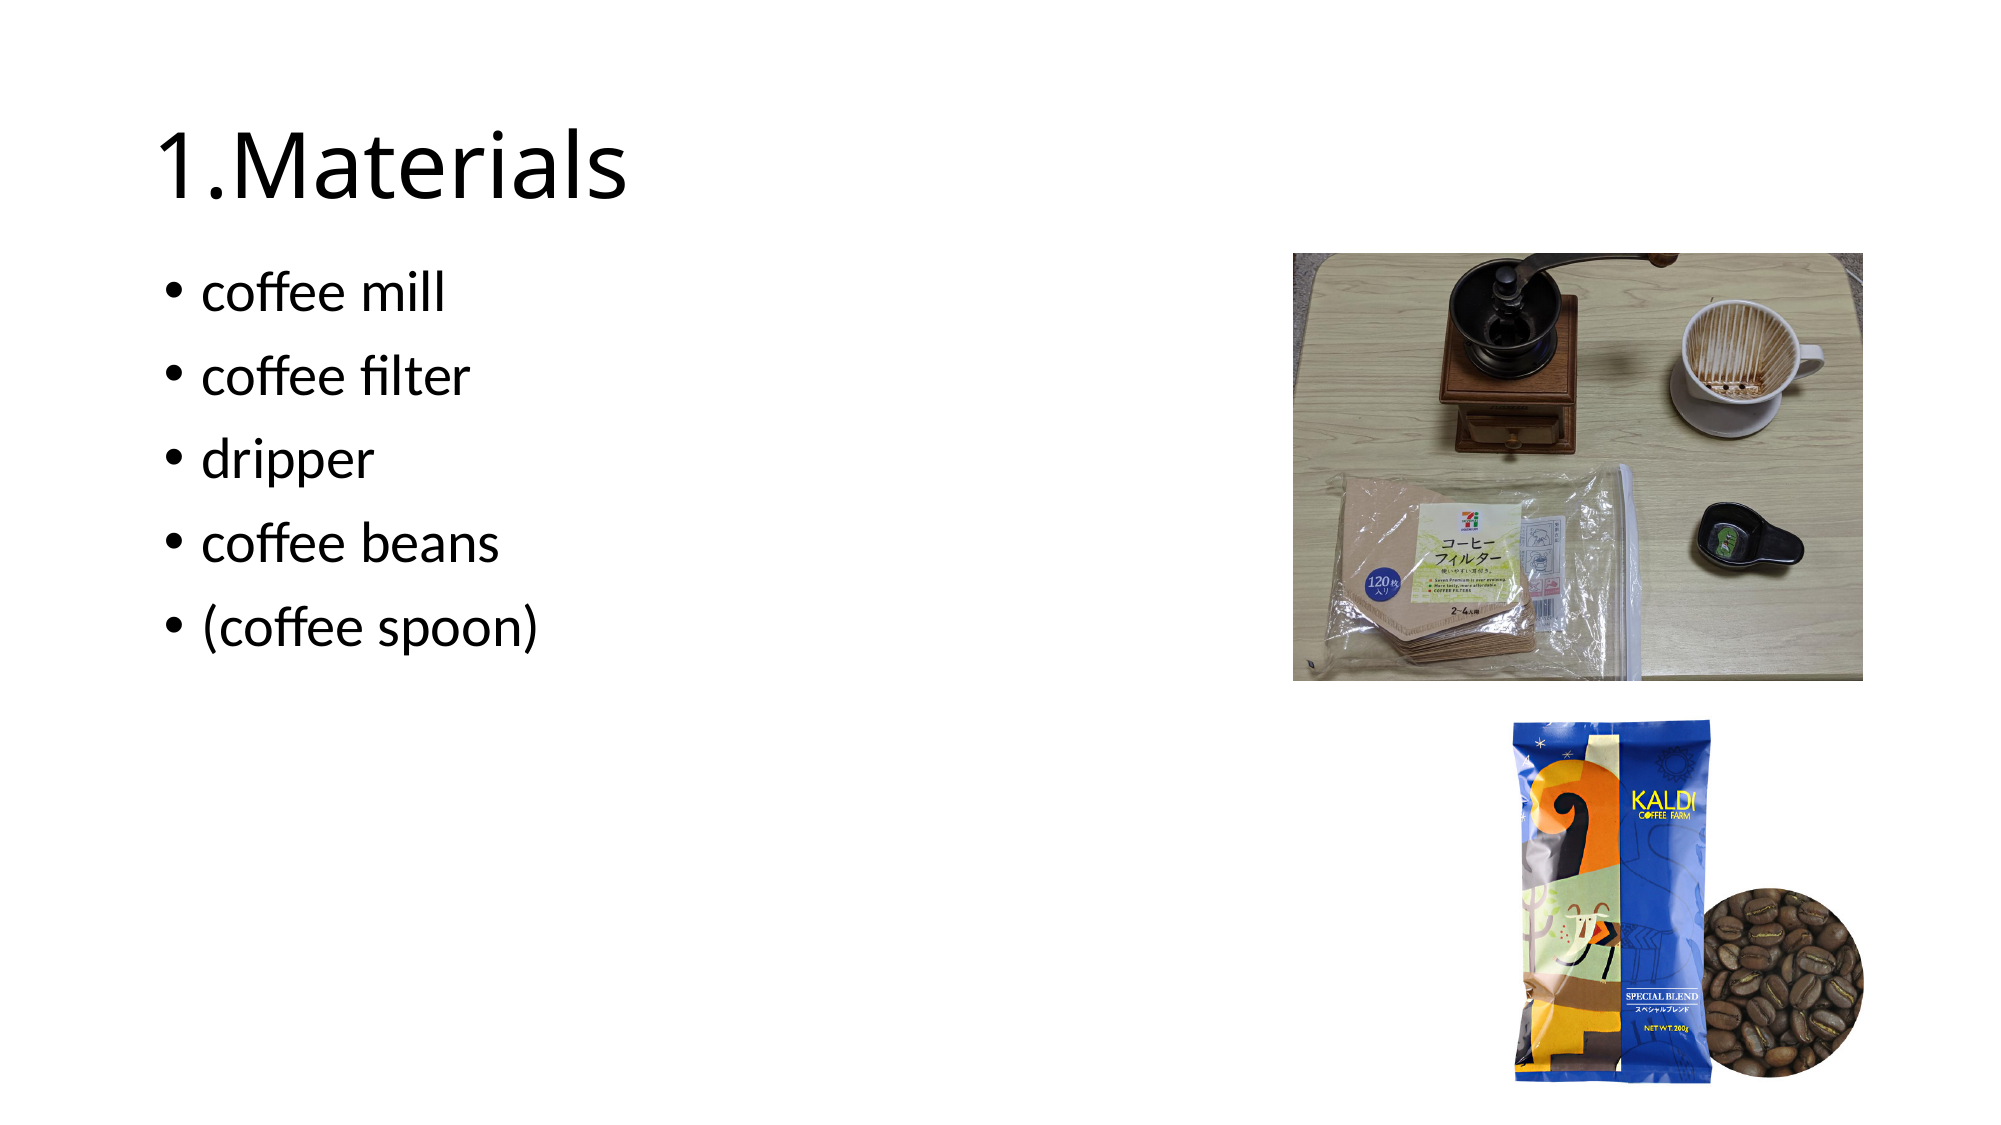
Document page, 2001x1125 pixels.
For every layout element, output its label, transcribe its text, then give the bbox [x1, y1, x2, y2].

picture [1493, 710, 1874, 1092]
list coffee mill coffee filter dripper coffee beans (coffee spoon) [148, 253, 1874, 968]
title 1.Materials [137, 59, 1863, 278]
picture [1293, 253, 1863, 681]
